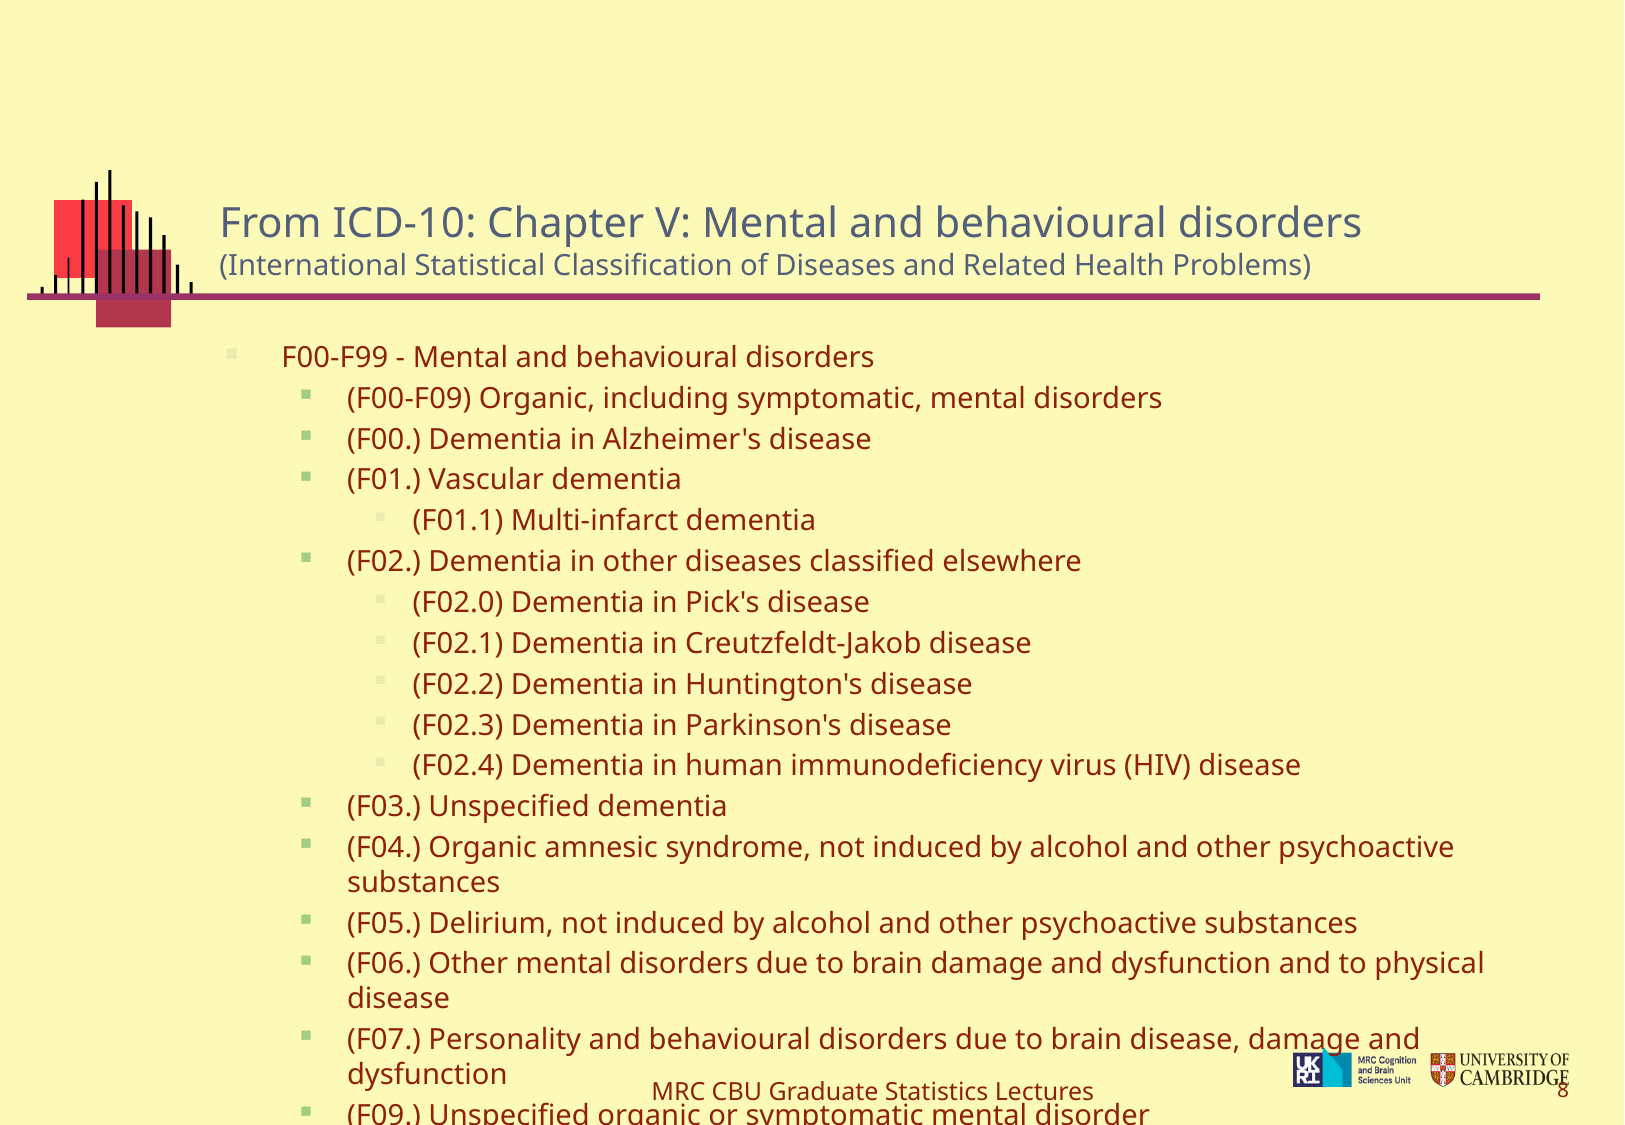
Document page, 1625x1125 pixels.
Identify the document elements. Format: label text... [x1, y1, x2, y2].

title From ICD-10: Chapter V: Mental and behavioural disorders (International Statistical Classification of Diseases and Related Health Problems) [204, 101, 1589, 289]
footer MRC CBU Graduate Statistics Lectures [473, 1037, 1273, 1113]
list F00-F99 - Mental and behavioural disorders (F00-F09) Organic, including symptomatic, mental disorders (F00.) Dementia in Alzheimer's disease (F01.) Vascular dementia (F01.1) Multi-infarct dementia (F02.) Dementia in other diseases classified elsewhere (F02.0) Dementia in Pick's disease (F02.1) Dementia in Creutzfeldt-Jakob disease (F02.2) Dementia in Huntington's disease (F02.3) Dementia in Parkinson's disease (F02.4) Dementia in human immunodeficiency virus (HIV) disease (F03.) Unspecified dementia (F04.) Organic amnesic syndrome, not induced by alcohol and other psychoactive substances (F05.) Delirium, not induced by alcohol and other psychoactive substances (F06.) Other mental disorders due to brain damage and dysfunction and to physical disease (F07.) Personality and behavioural disorders due to brain disease, damage and dysfunction (F09.) Unspecified organic or symptomatic mental disorder [210, 331, 1591, 1006]
slide_number 8 [1285, 1037, 1585, 1113]
slide_number [162, 1037, 461, 1113]
